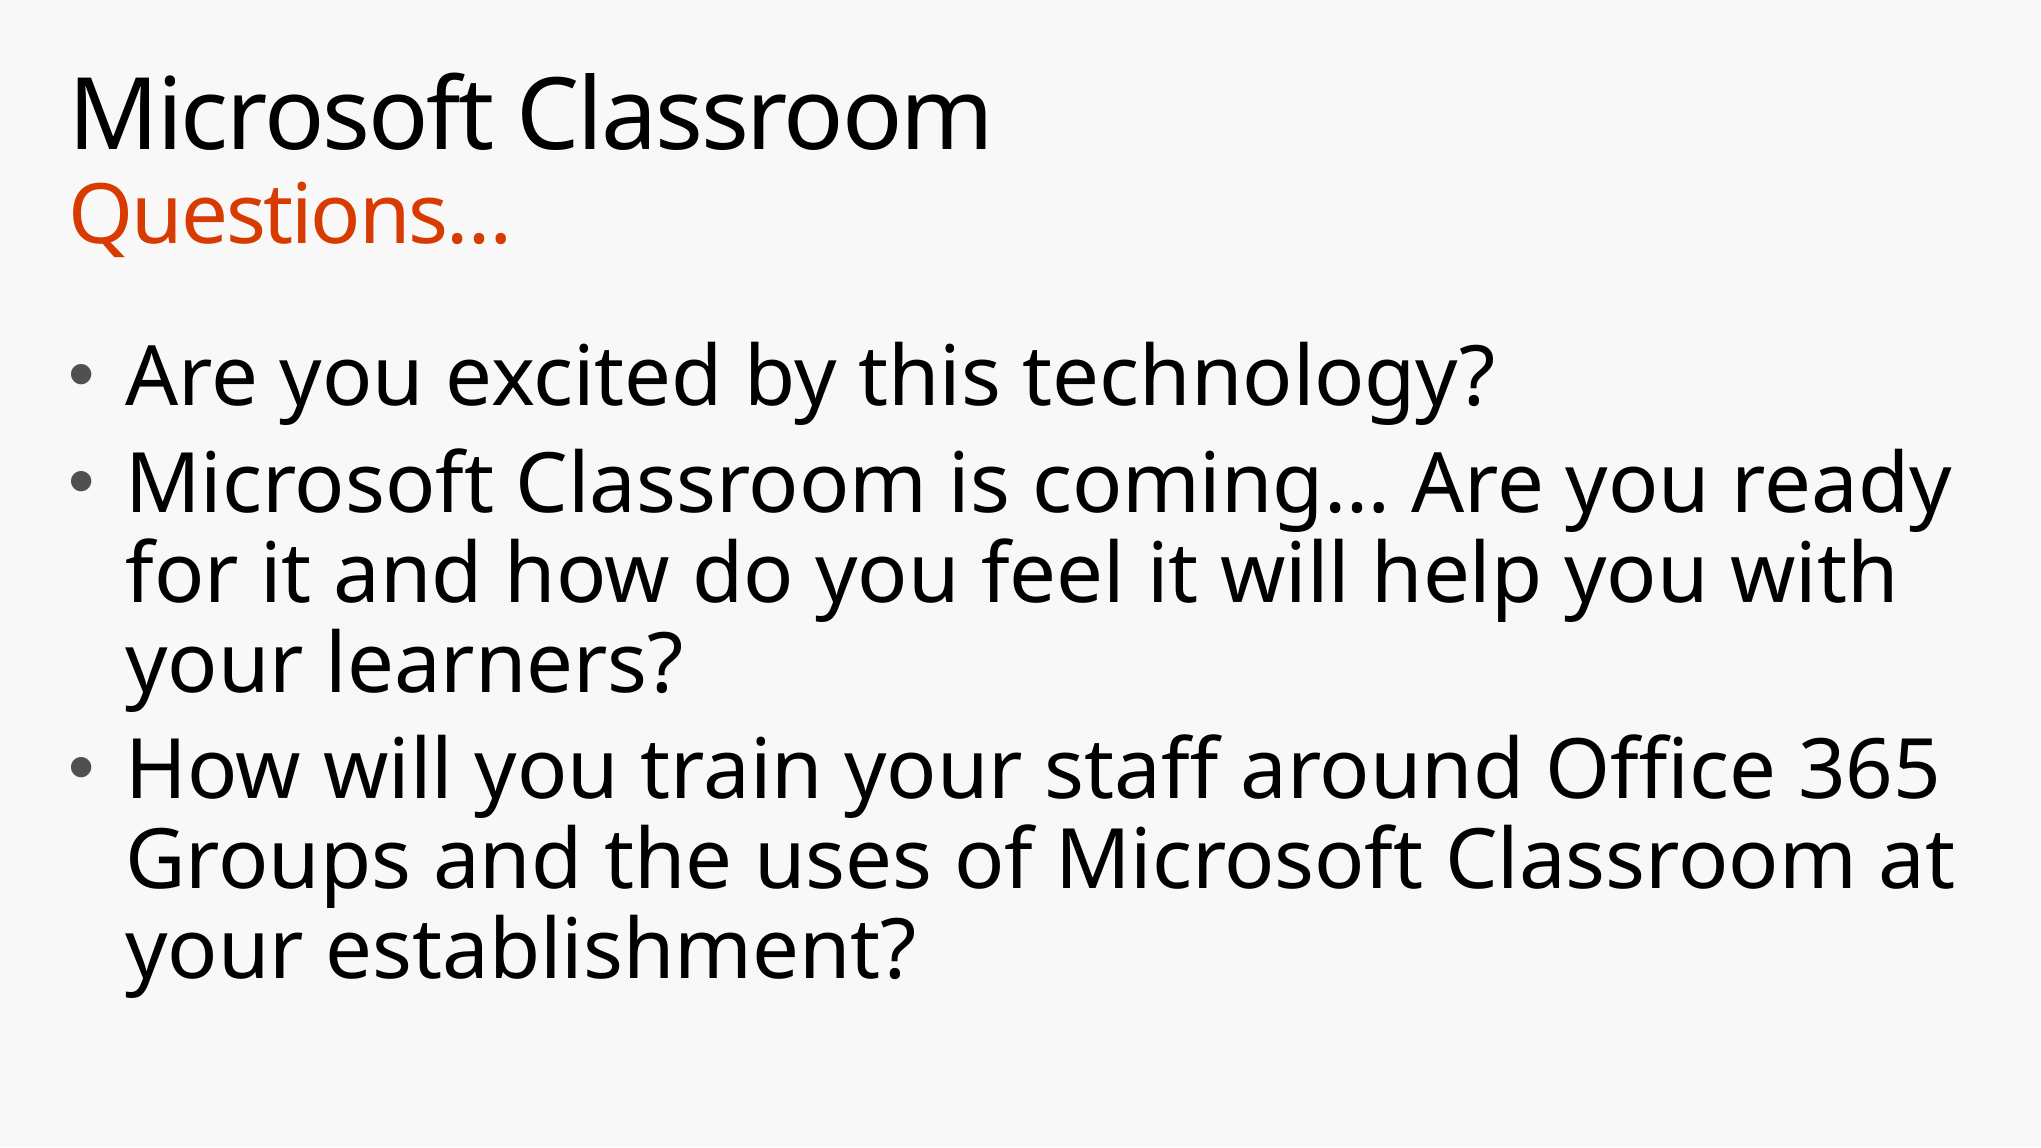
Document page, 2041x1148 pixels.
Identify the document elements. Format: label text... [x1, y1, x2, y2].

list Are you excited by this technology? Microsoft Classroom is coming… Are you ready for it and how do you feel it will help you with your learners? How will you train your staff around Office 365 Groups and the uses of Microsoft Classroom at your establishment? [45, 318, 1996, 1137]
title Microsoft Classroom Questions… [45, 48, 1996, 199]
